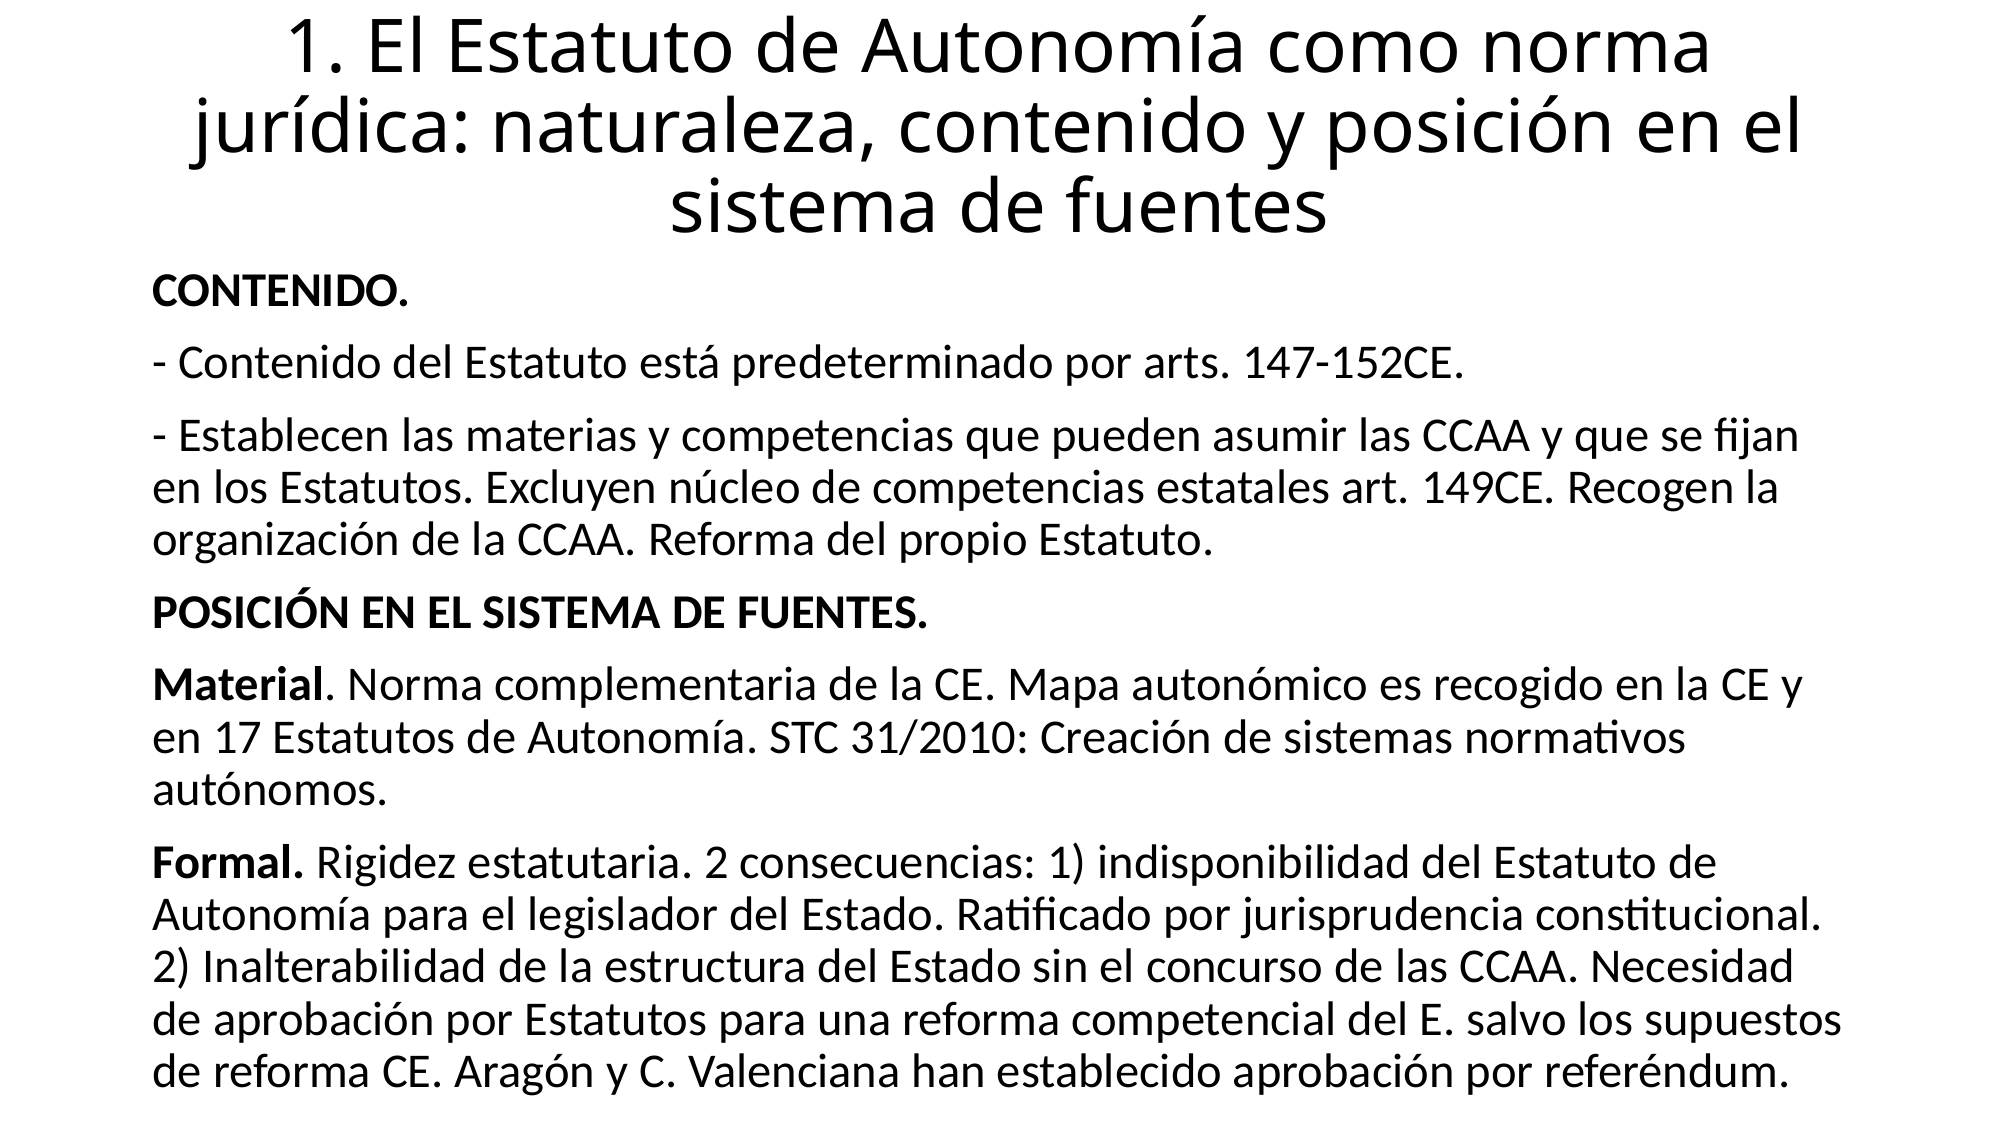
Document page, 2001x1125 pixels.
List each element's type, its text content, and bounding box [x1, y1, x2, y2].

title 1. El Estatuto de Autonomía como norma jurídica: naturaleza, contenido y posición en el sistema de fuentes [137, 0, 1863, 256]
list CONTENIDO. - Contenido del Estatuto está predeterminado por arts. 147-152CE. - Establecen las materias y competencias que pueden asumir las CCAA y que se fijan en los Estatutos. Excluyen núcleo de competencias estatales art. 149CE. Recogen la organización de la CCAA. Reforma del propio Estatuto. POSICIÓN EN EL SISTEMA DE FUENTES. Material. Norma complementaria de la CE. Mapa autonómico es recogido en la CE y en 17 Estatutos de Autonomía. STC 31/2010: Creación de sistemas normativos autónomos. Formal. Rigidez estatutaria. 2 consecuencias: 1) indisponibilidad del Estatuto de Autonomía para el legislador del Estado. Ratificado por jurisprudencia constitucional. 2) Inalterabilidad de la estructura del Estado sin el concurso de las CCAA. Necesidad de aprobación por Estatutos para una reforma competencial del E. salvo los supuestos de reforma CE. Aragón y C. Valenciana han establecido aprobación por referéndum. [137, 256, 1863, 1125]
